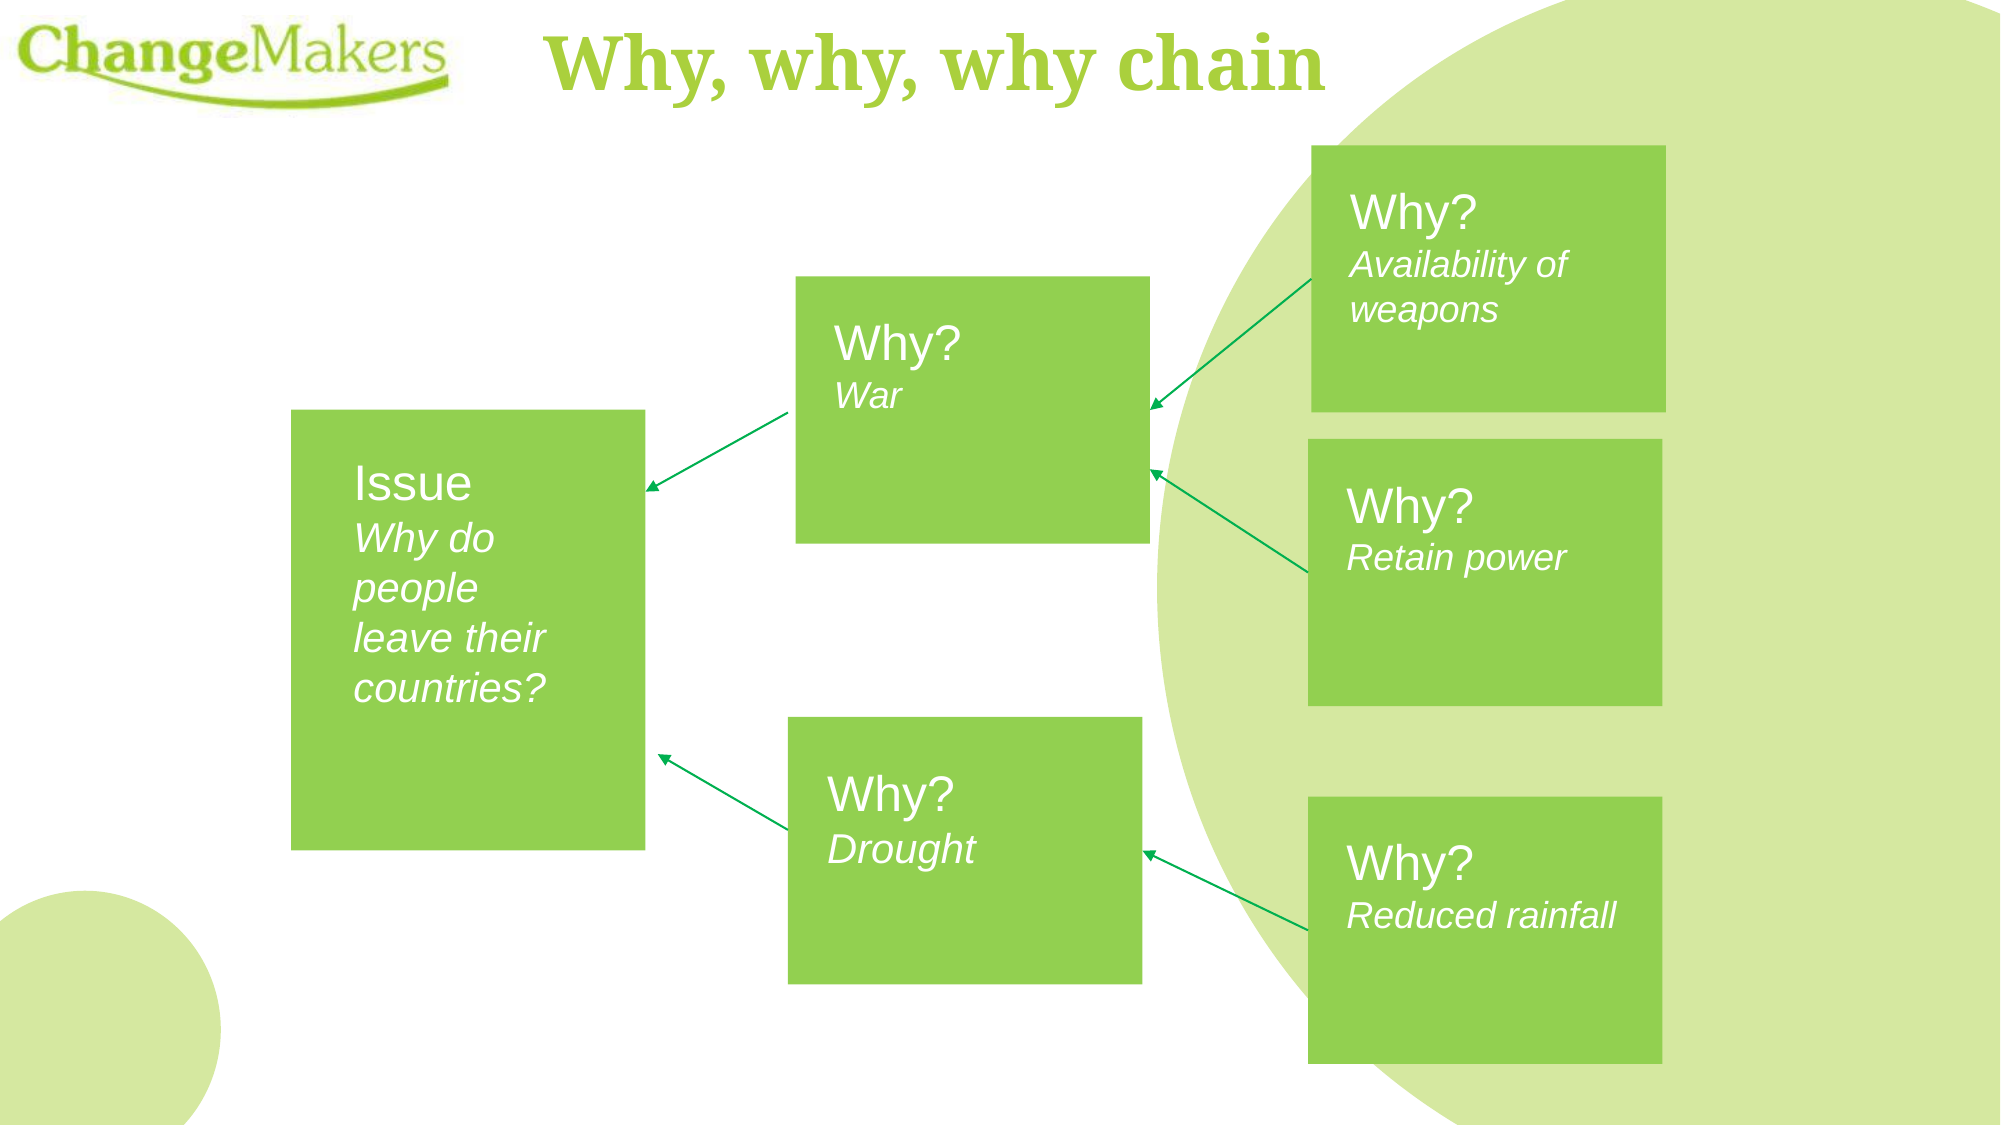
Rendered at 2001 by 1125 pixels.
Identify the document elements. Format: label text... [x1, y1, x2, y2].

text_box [1311, 145, 1666, 413]
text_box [645, 412, 788, 492]
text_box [1307, 796, 1663, 1065]
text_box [1142, 850, 1309, 931]
text_box Issue Why do people leave their countries? [338, 443, 587, 719]
text_box [290, 409, 647, 851]
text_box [657, 754, 789, 830]
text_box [1149, 469, 1309, 573]
title Why, why, why chain [528, 17, 1879, 206]
text_box [787, 716, 1143, 985]
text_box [1307, 438, 1663, 707]
picture [0, 15, 508, 118]
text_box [1149, 278, 1312, 410]
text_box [795, 276, 1150, 544]
text_box Why? Drought [812, 754, 1143, 879]
